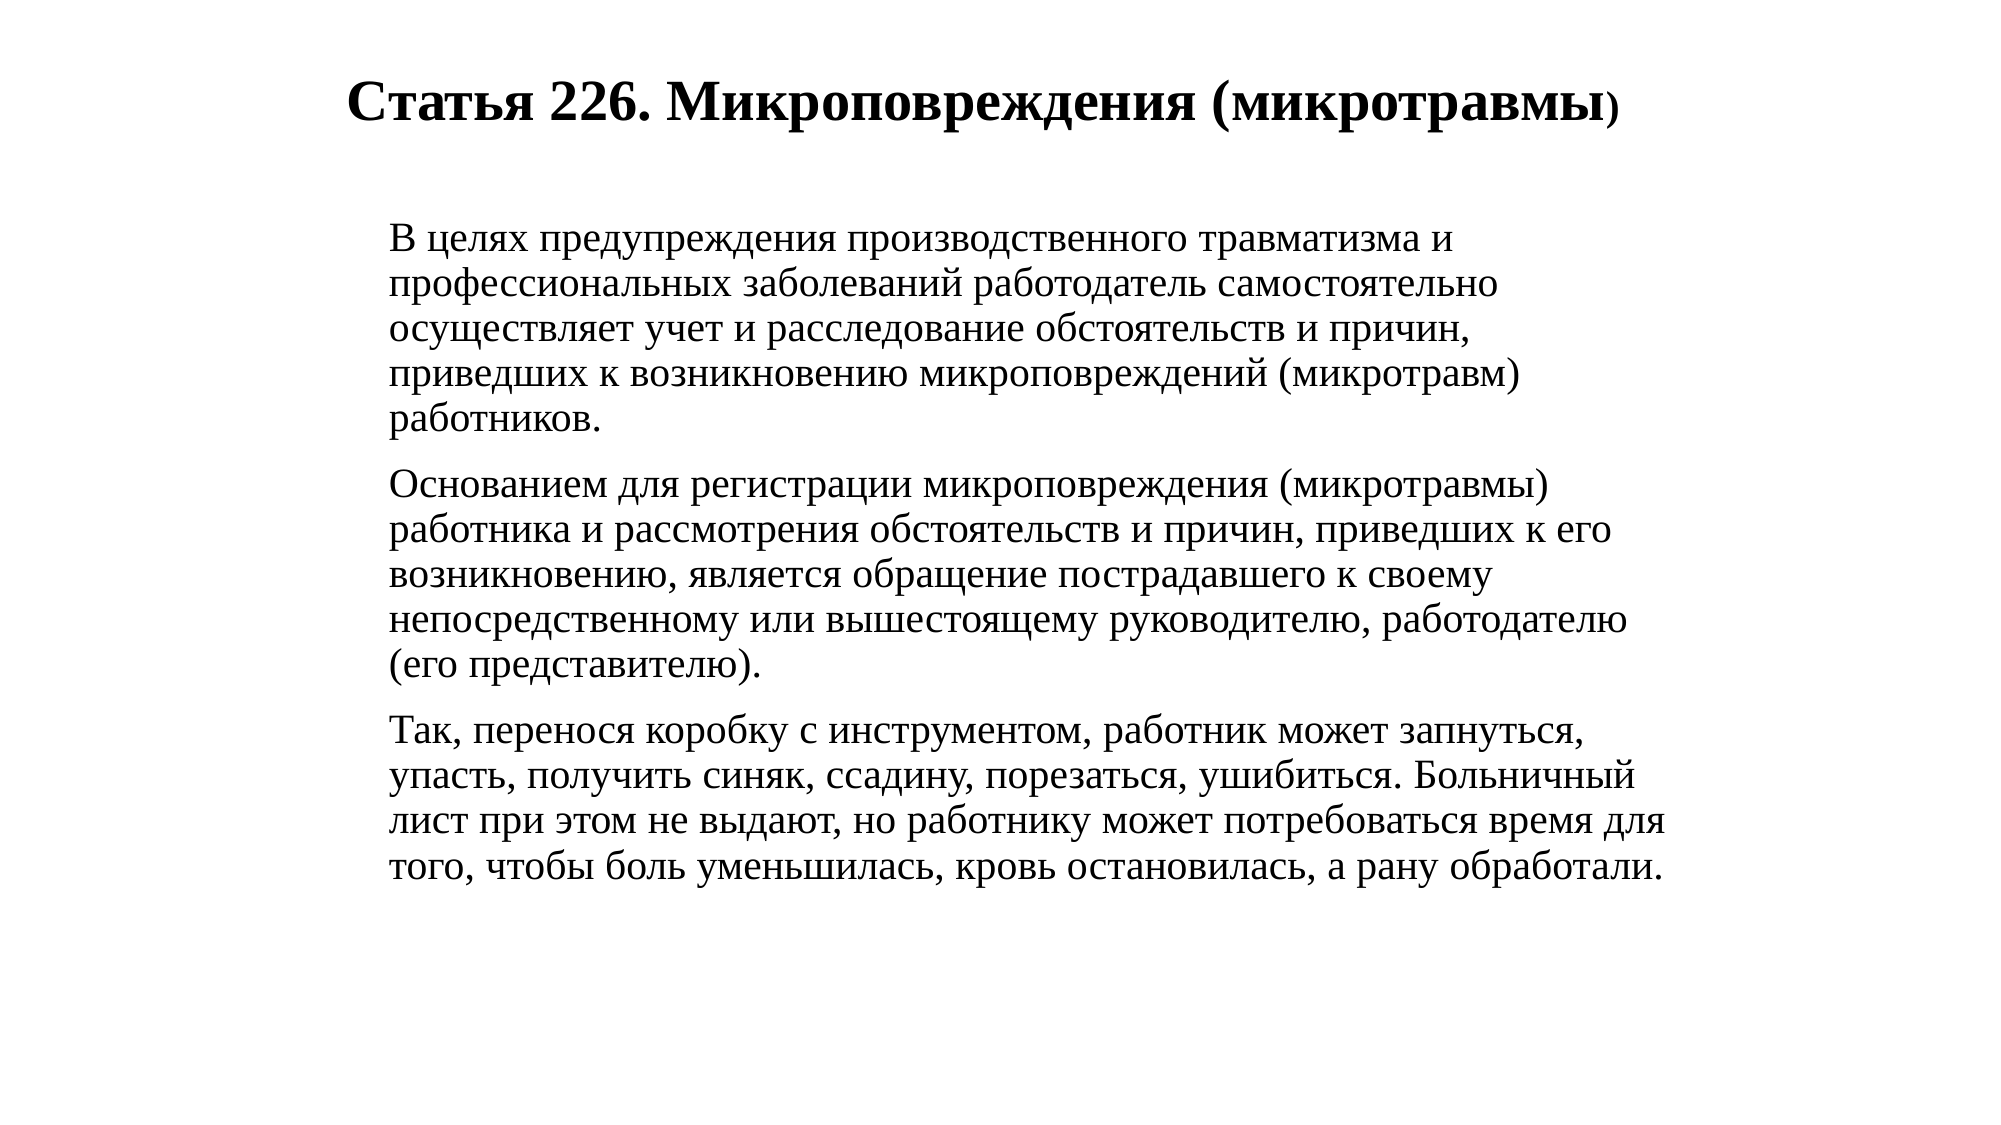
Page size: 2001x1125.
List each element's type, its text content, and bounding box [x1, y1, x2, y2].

title Статья 226. Микроповреждения (микротравмы) [331, 54, 1726, 149]
list В целях предупреждения производственного травматизма и профессиональных заболеваний работодатель самостоятельно осуществляет учет и расследование обстоятельств и причин, приведших к возникновению микроповреждений (микротравм) работников. Основанием для регистрации микроповреждения (микротравмы) работника и рассмотрения обстоятельств и причин, приведших к его возникновению, является обращение пострадавшего к своему непосредственному или вышестоящему руководителю, работодателю (его представителю). Так, перенося коробку с инструментом, работник может запнуться, упасть, получить синяк, ссадину, порезаться, ушибиться. Больничный лист при этом не выдают, но работнику может потребоваться время для того, чтобы боль уменьшилась, кровь остановилась, а рану обработали. [373, 208, 1686, 941]
